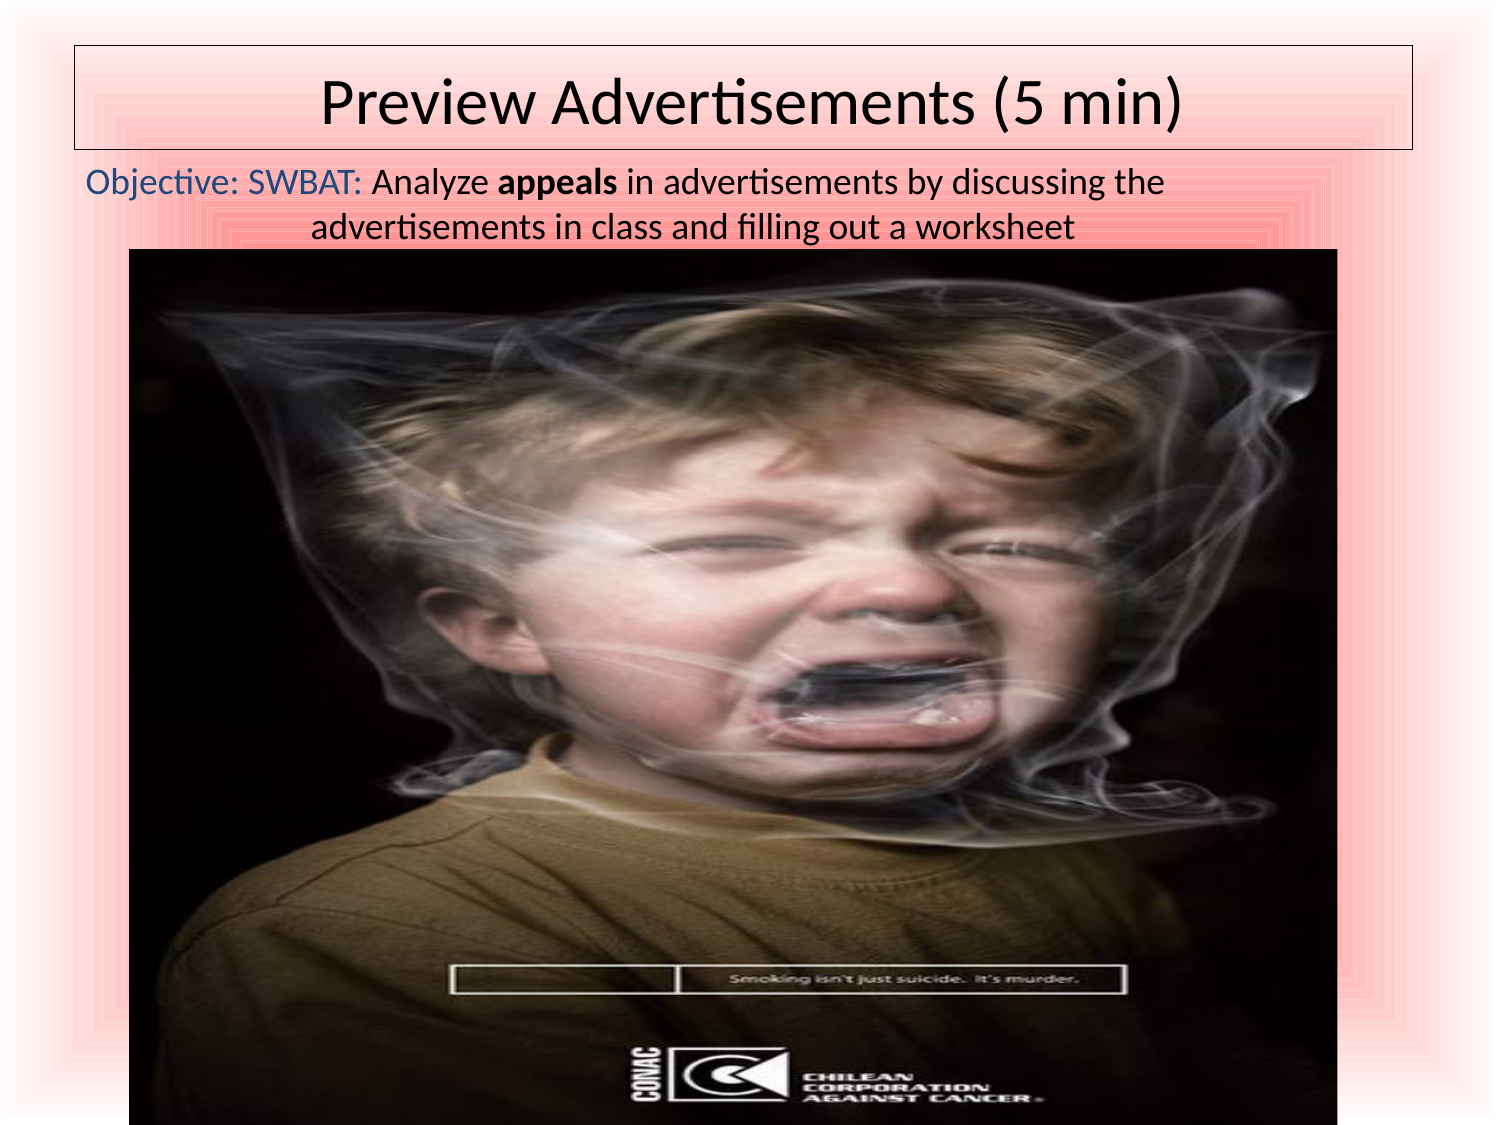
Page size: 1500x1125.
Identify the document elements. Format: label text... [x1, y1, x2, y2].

text_box Objective: SWBAT: Analyze appeals in advertisements by discussing the advertisements in class and filling out a worksheet [70, 149, 1413, 255]
text_box Preview Advertisements (5 min) [74, 45, 1413, 149]
picture [128, 249, 1338, 1125]
